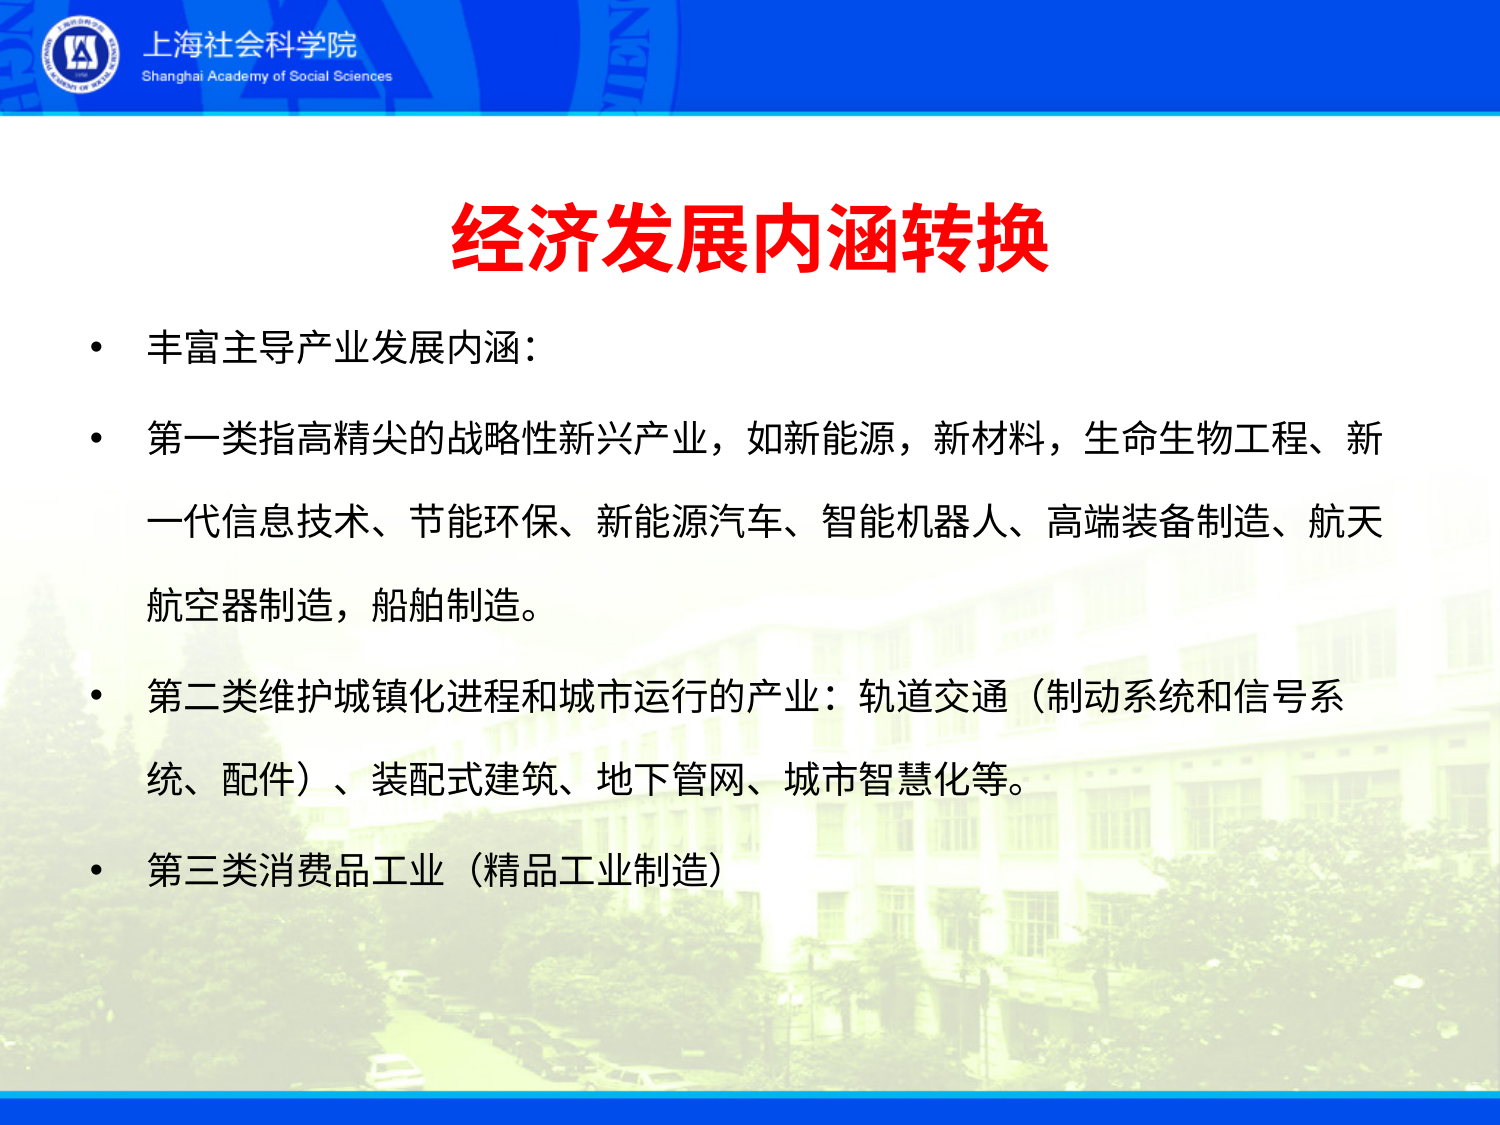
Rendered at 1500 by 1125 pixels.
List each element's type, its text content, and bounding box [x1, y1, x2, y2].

picture [0, 1099, 1500, 1125]
list 丰富主导产业发展内涵： 第一类指高精尖的战略性新兴产业，如新能源，新材料，生命生物工程、新一代信息技术、节能环保、新能源汽车、智能机器人、高端装备制造、航天航空器制造，船舶制造。 第二类维护城镇化进程和城市运行的产业：轨道交通（制动系统和信号系统、配件）、装配式建筑、地下管网、城市智慧化等。 第三类消费品工业（精品工业制造） [74, 278, 1426, 1006]
title 经济发展内涵转换 [74, 128, 1426, 278]
picture [0, 0, 1500, 1091]
